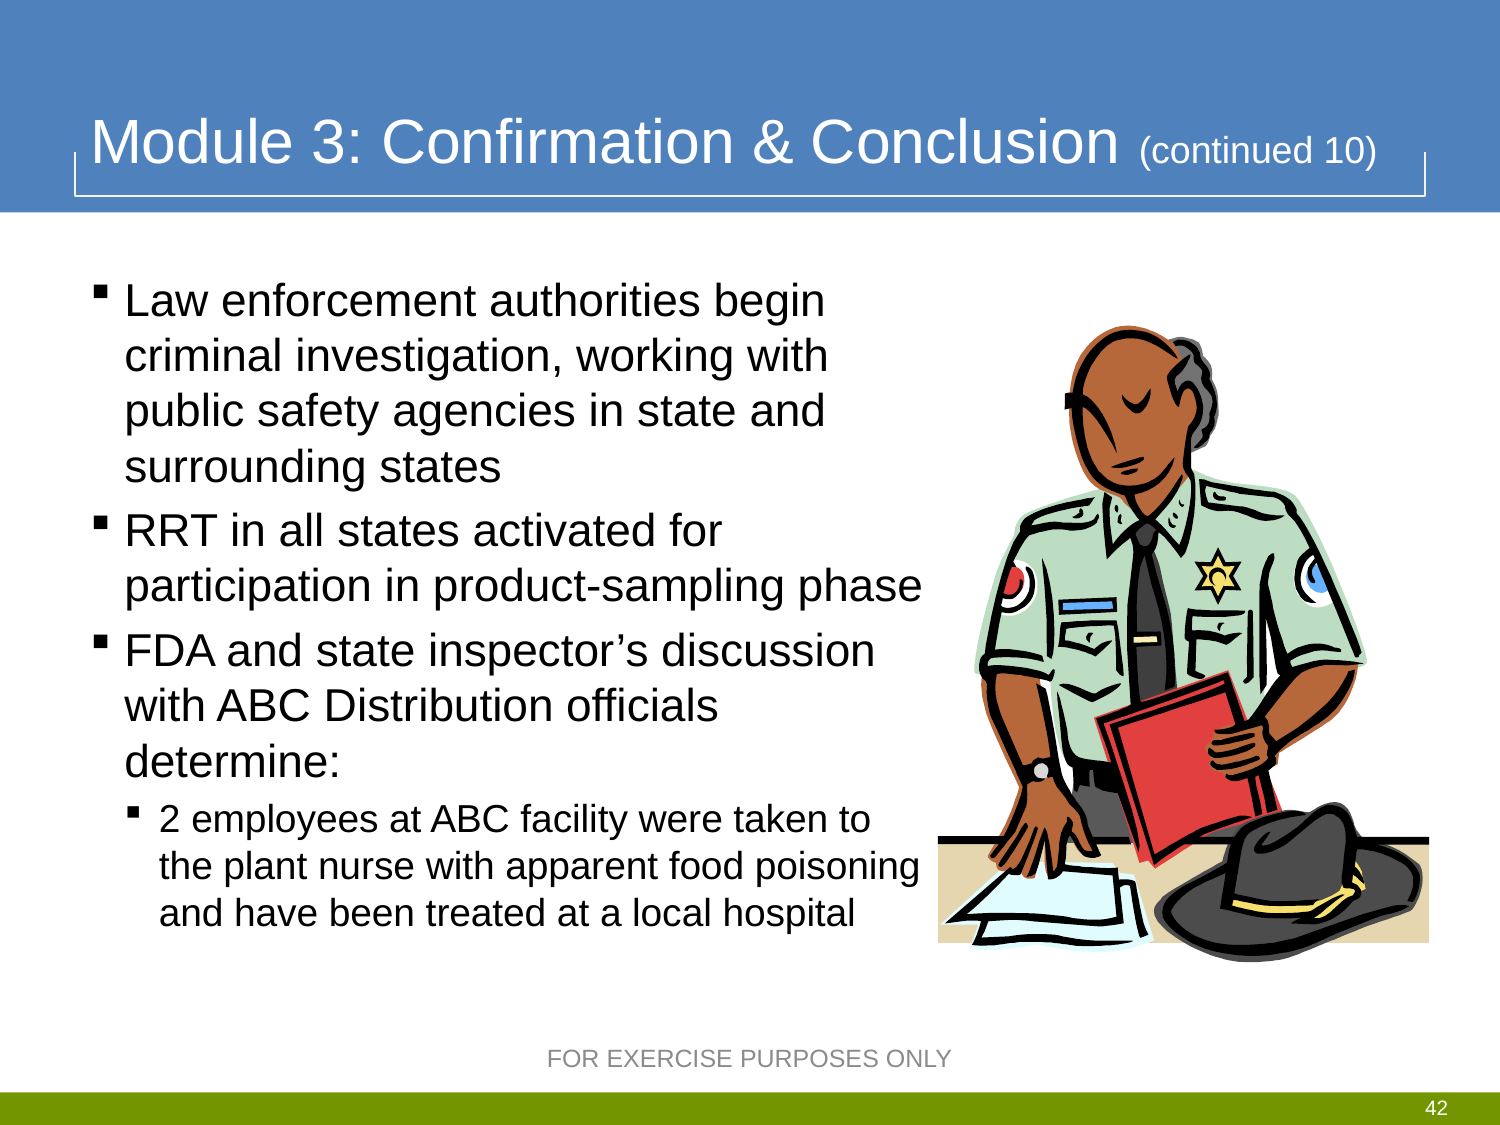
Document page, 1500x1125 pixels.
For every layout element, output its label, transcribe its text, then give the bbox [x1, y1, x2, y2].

footer FOR EXERCISE PURPOSES ONLY [512, 1042, 988, 1103]
title Module 3: Confirmation & Conclusion (continued 10) [74, 44, 1476, 233]
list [937, 324, 1430, 963]
list Law enforcement authorities begin criminal investigation, working with public safety agencies in state and surrounding states RRT in all states activated for participation in product-sampling phase FDA and state inspector’s discussion with ABC Distribution officials determine: 2 employees at ABC facility were taken to the plant nurse with apparent food poisoning and have been treated at a local hospital [74, 262, 951, 1006]
